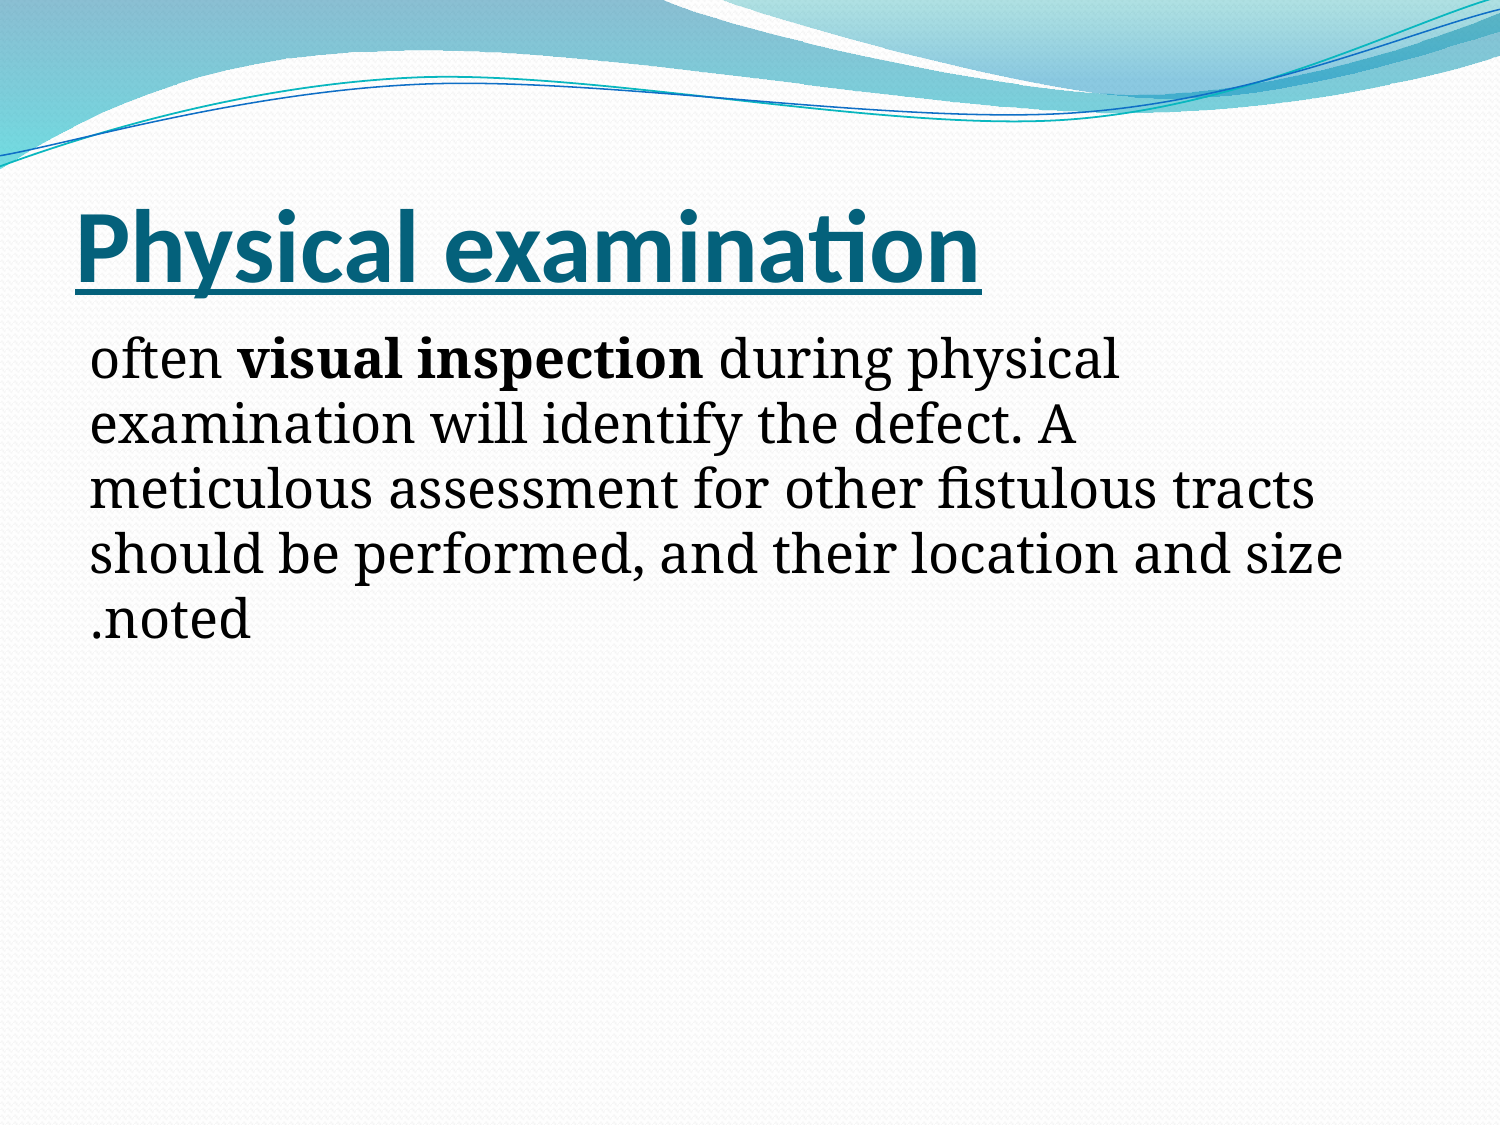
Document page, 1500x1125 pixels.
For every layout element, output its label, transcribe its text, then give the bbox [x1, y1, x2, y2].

title Physical examination [75, 115, 1425, 303]
list often visual inspection during physical examination will identify the defect. A meticulous assessment for other fistulous tracts should be performed, and their location and size noted. [75, 317, 1425, 1038]
